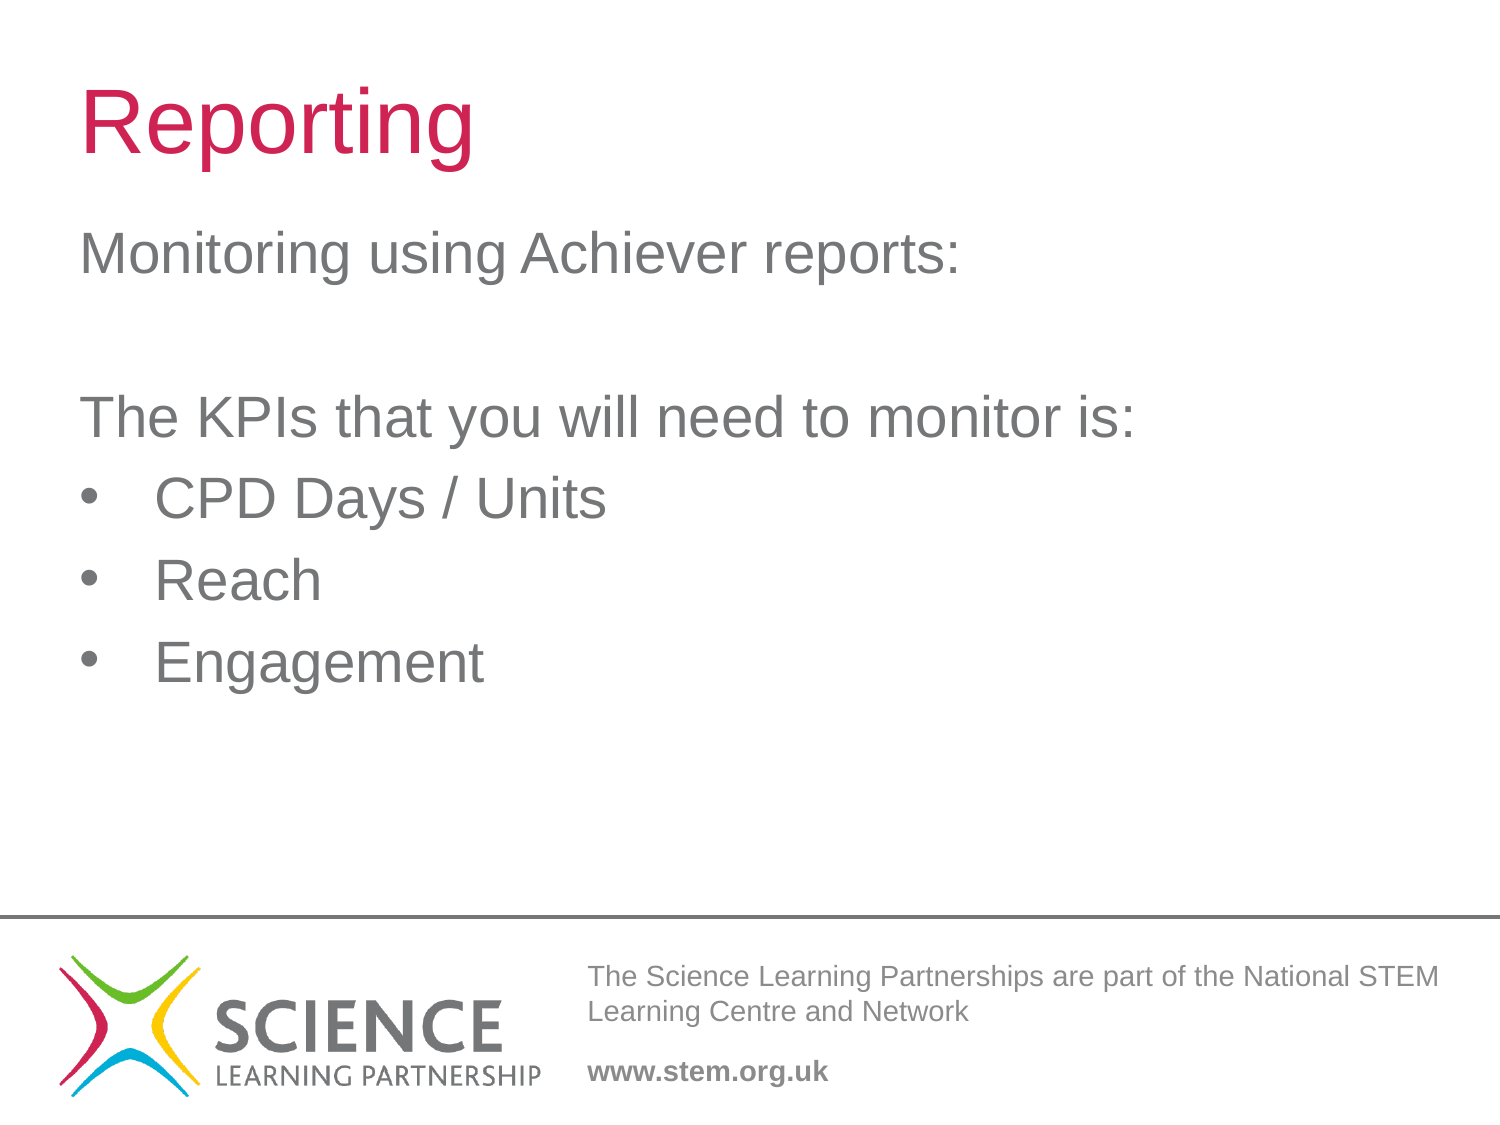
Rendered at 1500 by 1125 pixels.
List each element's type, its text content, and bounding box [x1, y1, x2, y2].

title Reporting [64, 54, 1434, 185]
picture [41, 938, 557, 1114]
list Monitoring using Achiever reports: The KPIs that you will need to monitor is: CPD Days / Units Reach Engagement [64, 208, 1434, 882]
